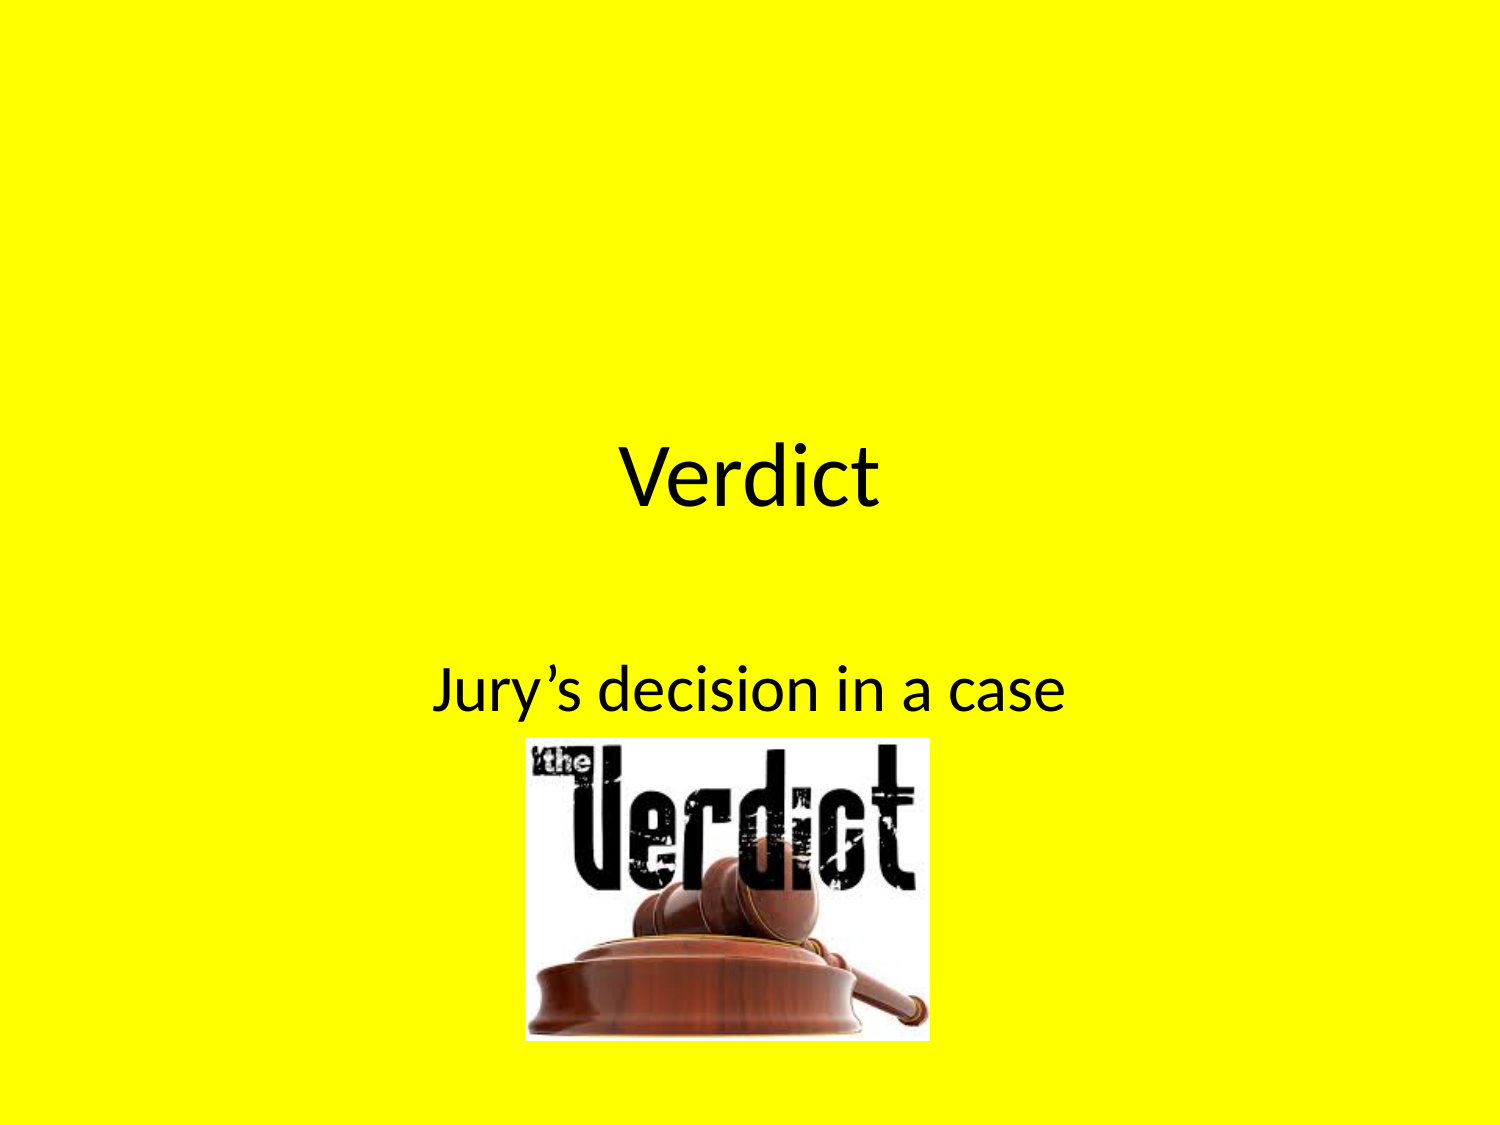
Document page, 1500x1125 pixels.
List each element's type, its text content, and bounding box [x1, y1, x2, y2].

picture [524, 737, 930, 1041]
subtitle Jury’s decision in a case [225, 637, 1275, 925]
title Verdict [112, 349, 1388, 591]
